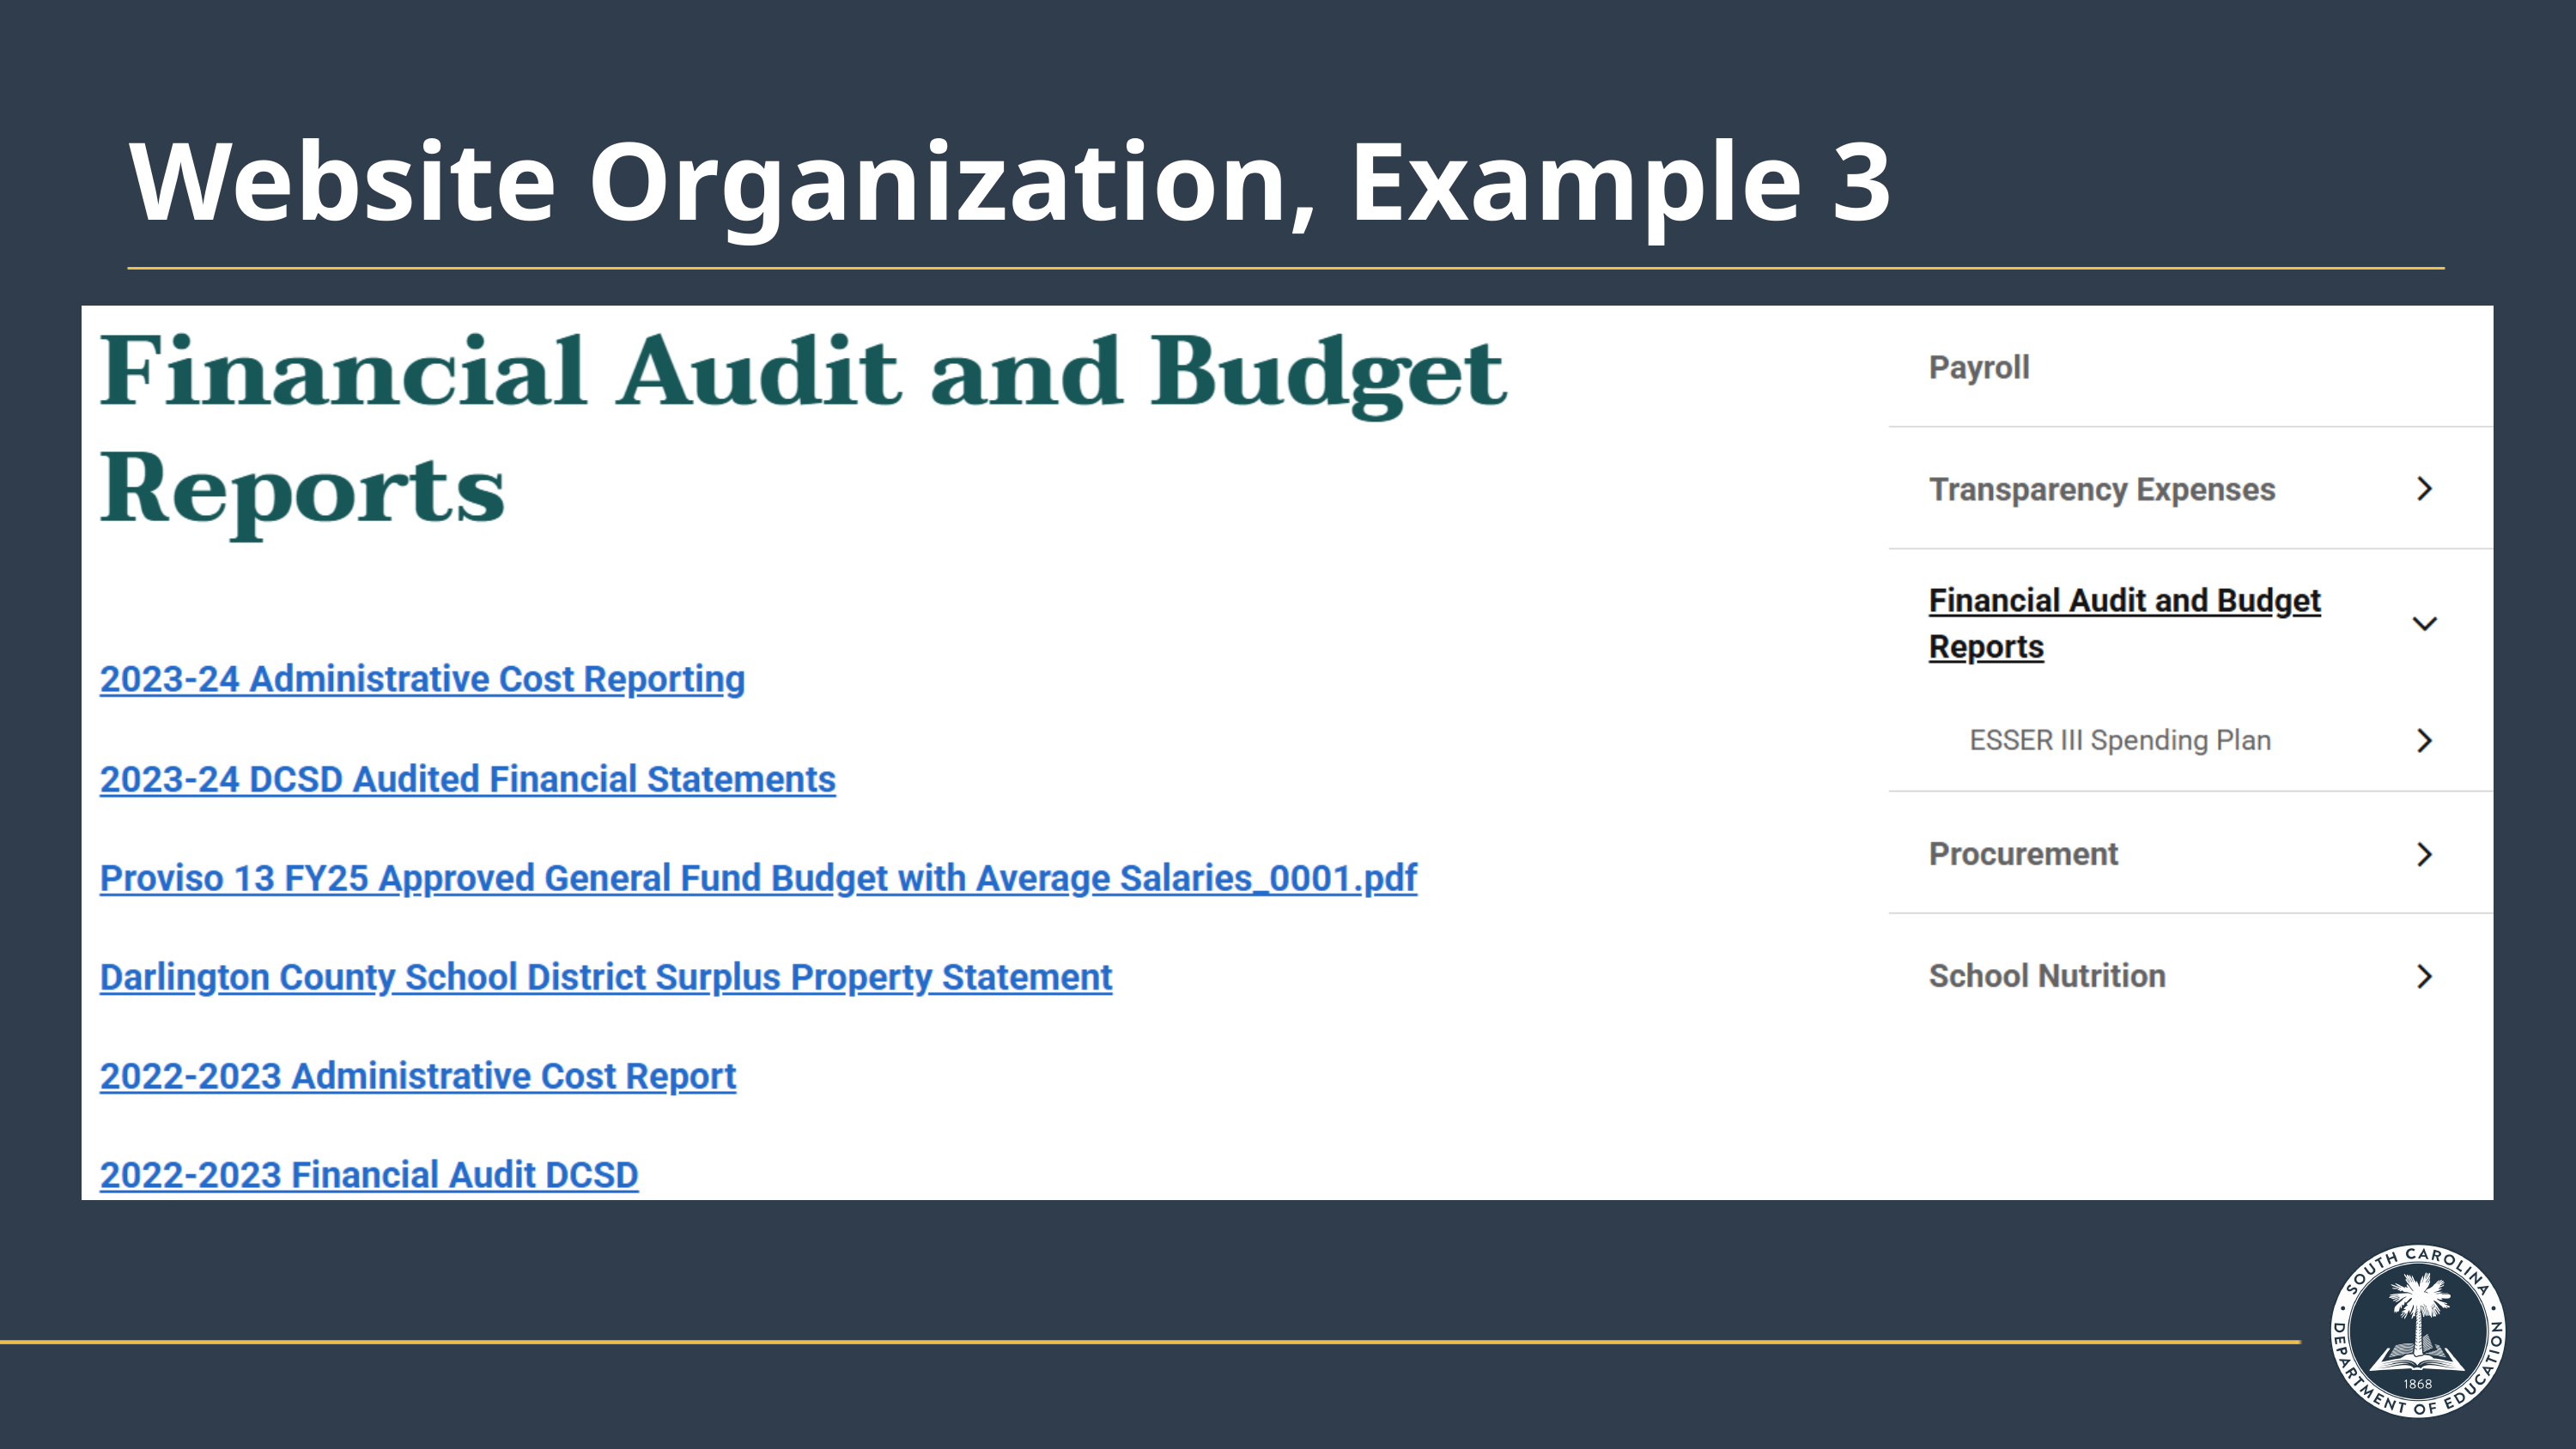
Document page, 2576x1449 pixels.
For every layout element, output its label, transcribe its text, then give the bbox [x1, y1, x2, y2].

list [82, 305, 2494, 1200]
title Website Organization, Example 3 [129, 56, 2447, 299]
picture [2329, 1243, 2507, 1420]
